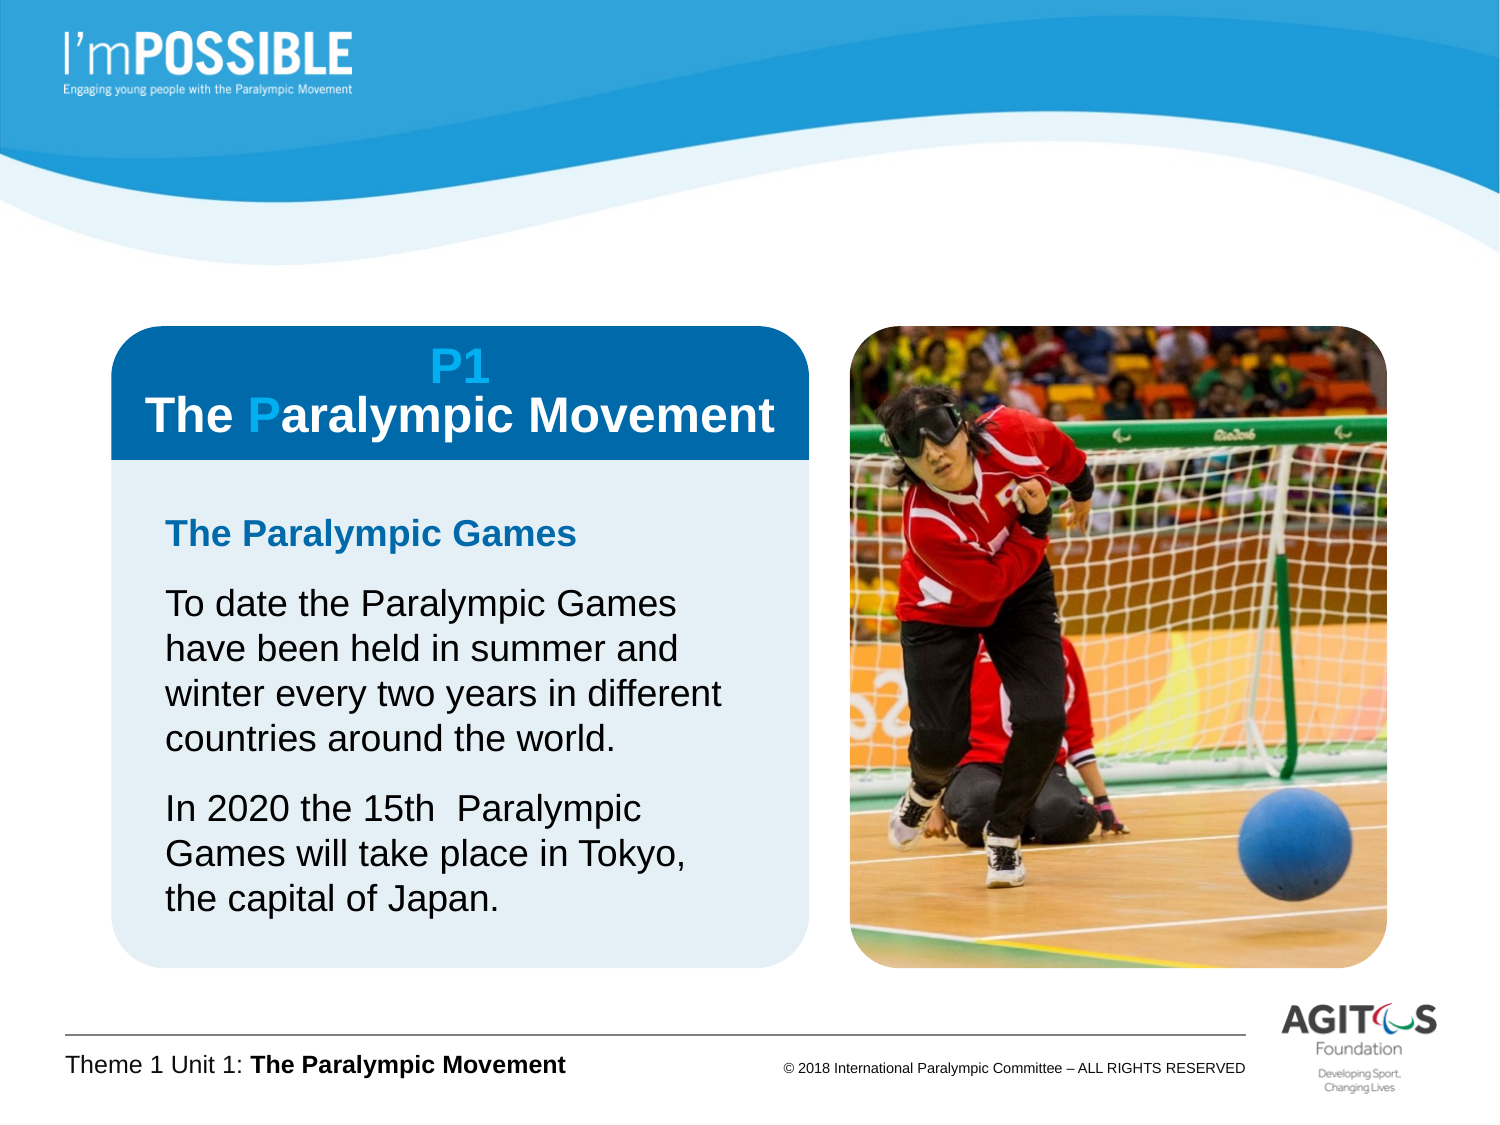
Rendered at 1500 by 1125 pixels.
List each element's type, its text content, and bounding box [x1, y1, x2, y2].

text_box [116, 324, 804, 350]
picture [849, 325, 1388, 969]
text_box [109, 461, 812, 971]
text_box The Paralympic Games To date the Paralympic Games have been held in summer and winter every two years in different countries around the world. In 2020 the 15th Paralympic Games will take place in Tokyo, the capital of Japan. [165, 501, 762, 927]
text_box P1 The Paralympic Movement [111, 350, 809, 437]
text_box [109, 362, 812, 463]
picture [0, 0, 1500, 273]
picture [1281, 1003, 1437, 1094]
